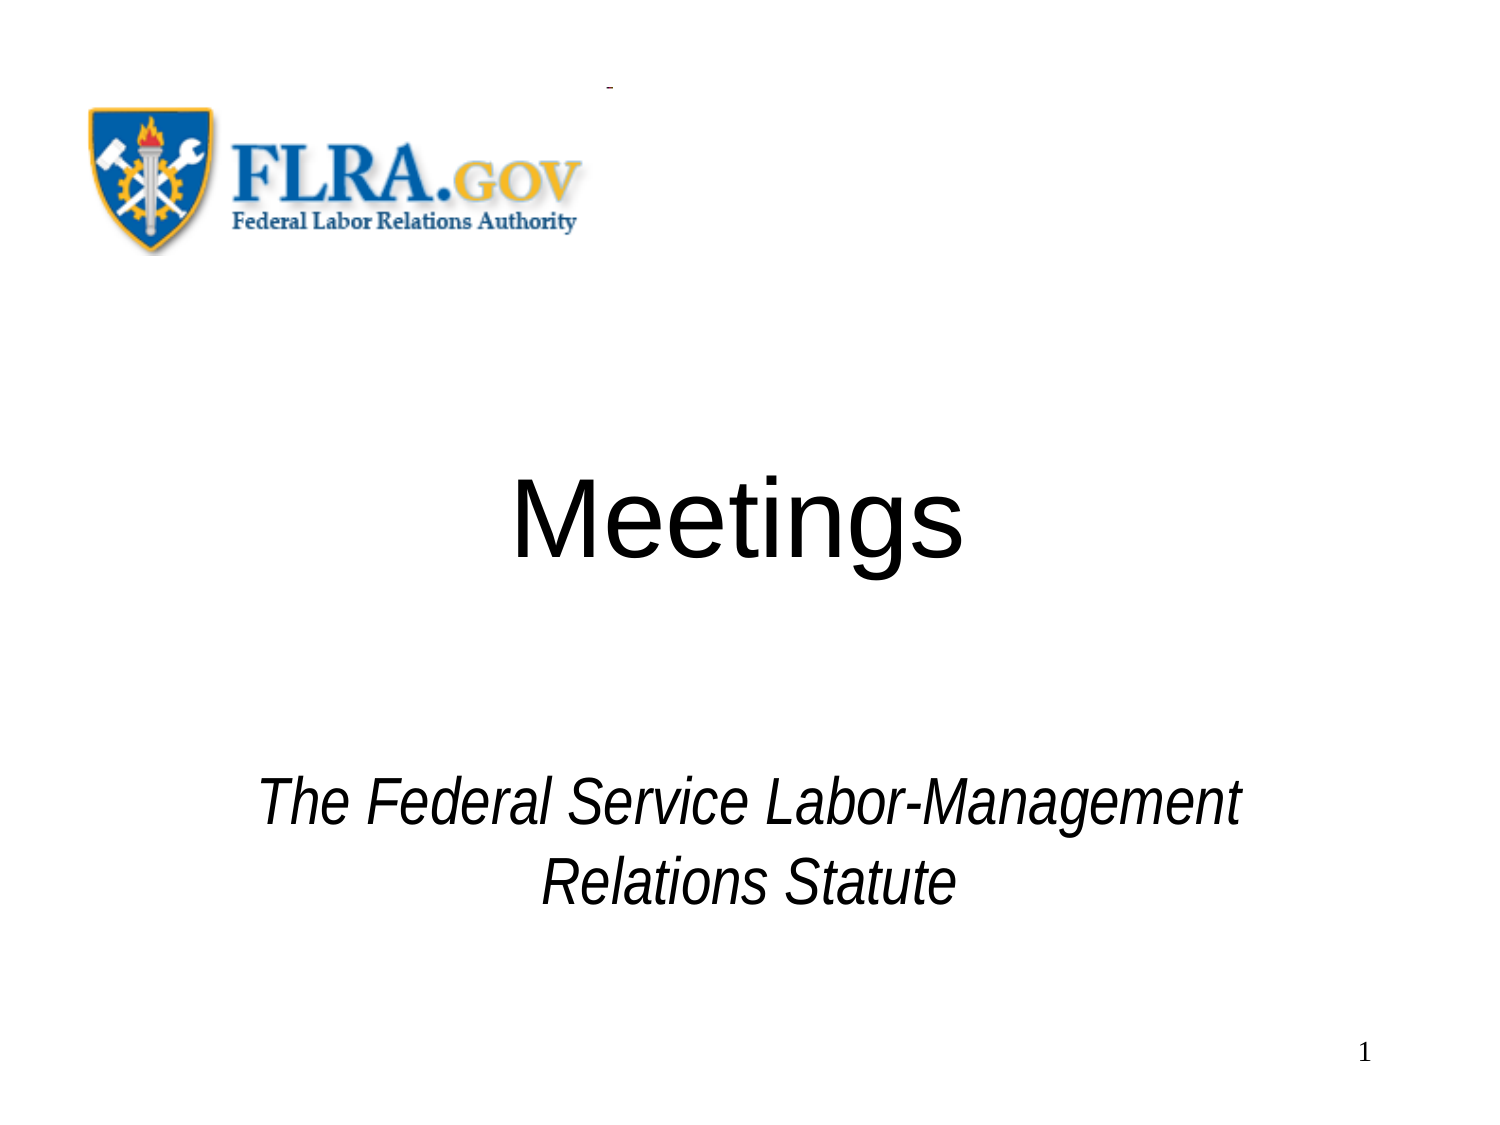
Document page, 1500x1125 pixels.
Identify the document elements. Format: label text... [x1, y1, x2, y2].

picture [87, 87, 613, 256]
slide_number 1 [1074, 1024, 1388, 1101]
title Meetings [87, 387, 1388, 638]
subtitle The Federal Service Labor-Management Relations Statute [224, 749, 1276, 938]
